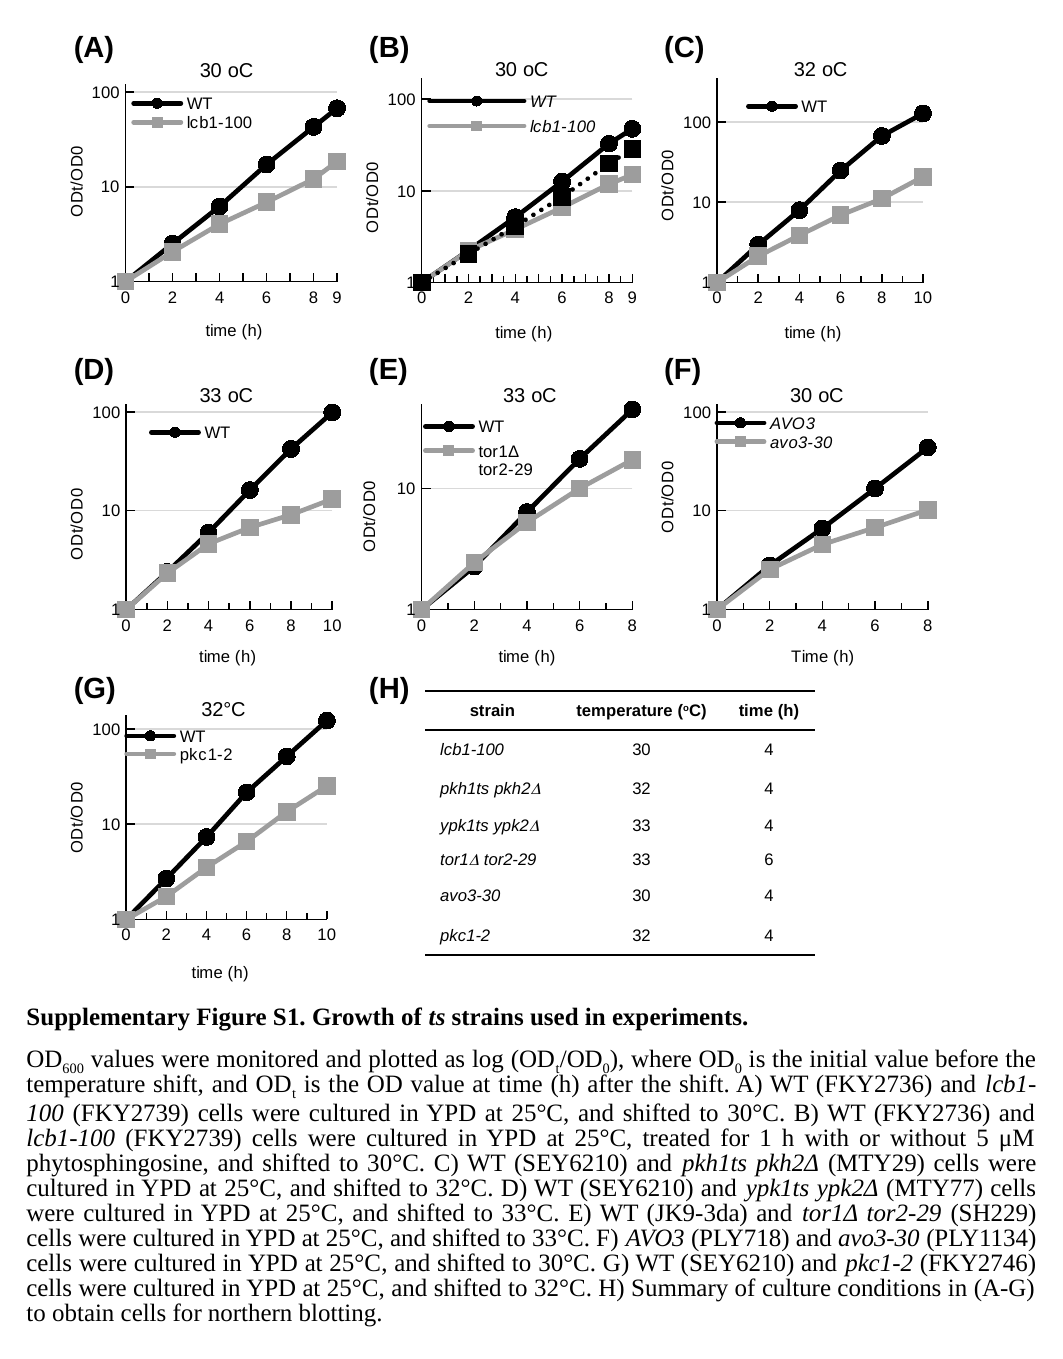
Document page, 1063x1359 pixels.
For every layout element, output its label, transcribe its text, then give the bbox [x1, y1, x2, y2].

table_cell lcb1-100 [425, 731, 560, 769]
text_box (F) [649, 356, 756, 376]
chart [58, 51, 946, 348]
table_cell 4 [723, 876, 815, 916]
table_cell 32 [560, 769, 723, 809]
table_cell 32 [560, 916, 723, 954]
text_box (G) [58, 682, 166, 690]
table_cell 4 [723, 731, 815, 769]
text_box (D) [58, 356, 166, 377]
table_cell 30 [560, 876, 723, 916]
table_cell 33 [560, 809, 723, 843]
chart [58, 690, 355, 987]
table_cell 4 [723, 809, 815, 843]
table_cell avo3-30 [425, 876, 560, 916]
text_box (C) [649, 21, 756, 50]
text_box (A) [58, 21, 166, 51]
table_cell tor1D tor2-29 [425, 843, 560, 876]
table_cell 4 [723, 916, 815, 954]
table_cell ypk1ts ypk2D [425, 809, 560, 843]
table_header time (h) [723, 692, 815, 729]
text_box (H) [354, 682, 461, 712]
table_cell pkc1-2 [425, 916, 560, 954]
table_header temperature (oC) [560, 692, 723, 729]
table_cell 4 [723, 769, 815, 809]
text_box (B) [354, 21, 461, 50]
table_header strain [425, 692, 560, 729]
table_cell 33 [560, 843, 723, 876]
text_box Supplementary Figure S1. Growth of ts strains used in experiments. OD600 values were monitored and plotted as log (ODt/OD0), where OD0 is the initial value before the temperature shift, and ODt is the OD value at time (h) after the shift. A) WT (FKY2736) and lcb1-100 (FKY2739) cells were cultured in YPD at 25°C, and shifted to 30°C. B) WT (FKY2736) and lcb1-100 (FKY2739) cells were cultured in YPD at 25°C, treated for 1 h with or without 5 μM phytosphingosine, and shifted to 30°C. C) WT (SEY6210) and pkh1ts pkh2Δ (MTY29) cells were cultured in YPD at 25°C, and shifted to 32°C. D) WT (SEY6210) and ypk1ts ypk2Δ (MTY77) cells were cultured in YPD at 25°C, and shifted to 33°C. E) WT (JK9-3da) and tor1Δ tor2-29 (SH229) cells were cultured in YPD at 25°C, and shifted to 33°C. F) AVO3 (PLY718) and avo3-30 (PLY1134) cells were cultured in YPD at 25°C, and shifted to 30°C. G) WT (SEY6210) and pkc1-2 (FKY2746) cells were cultured in YPD at 25°C, and shifted to 32°C. H) Summary of culture conditions in (A-G) to obtain cells for northern blotting. [11, 998, 1052, 1334]
table_cell pkh1ts pkh2D [425, 769, 560, 809]
table_cell 6 [723, 843, 815, 876]
chart [58, 377, 946, 674]
table_cell 30 [560, 731, 723, 769]
text_box (E) [354, 356, 461, 376]
